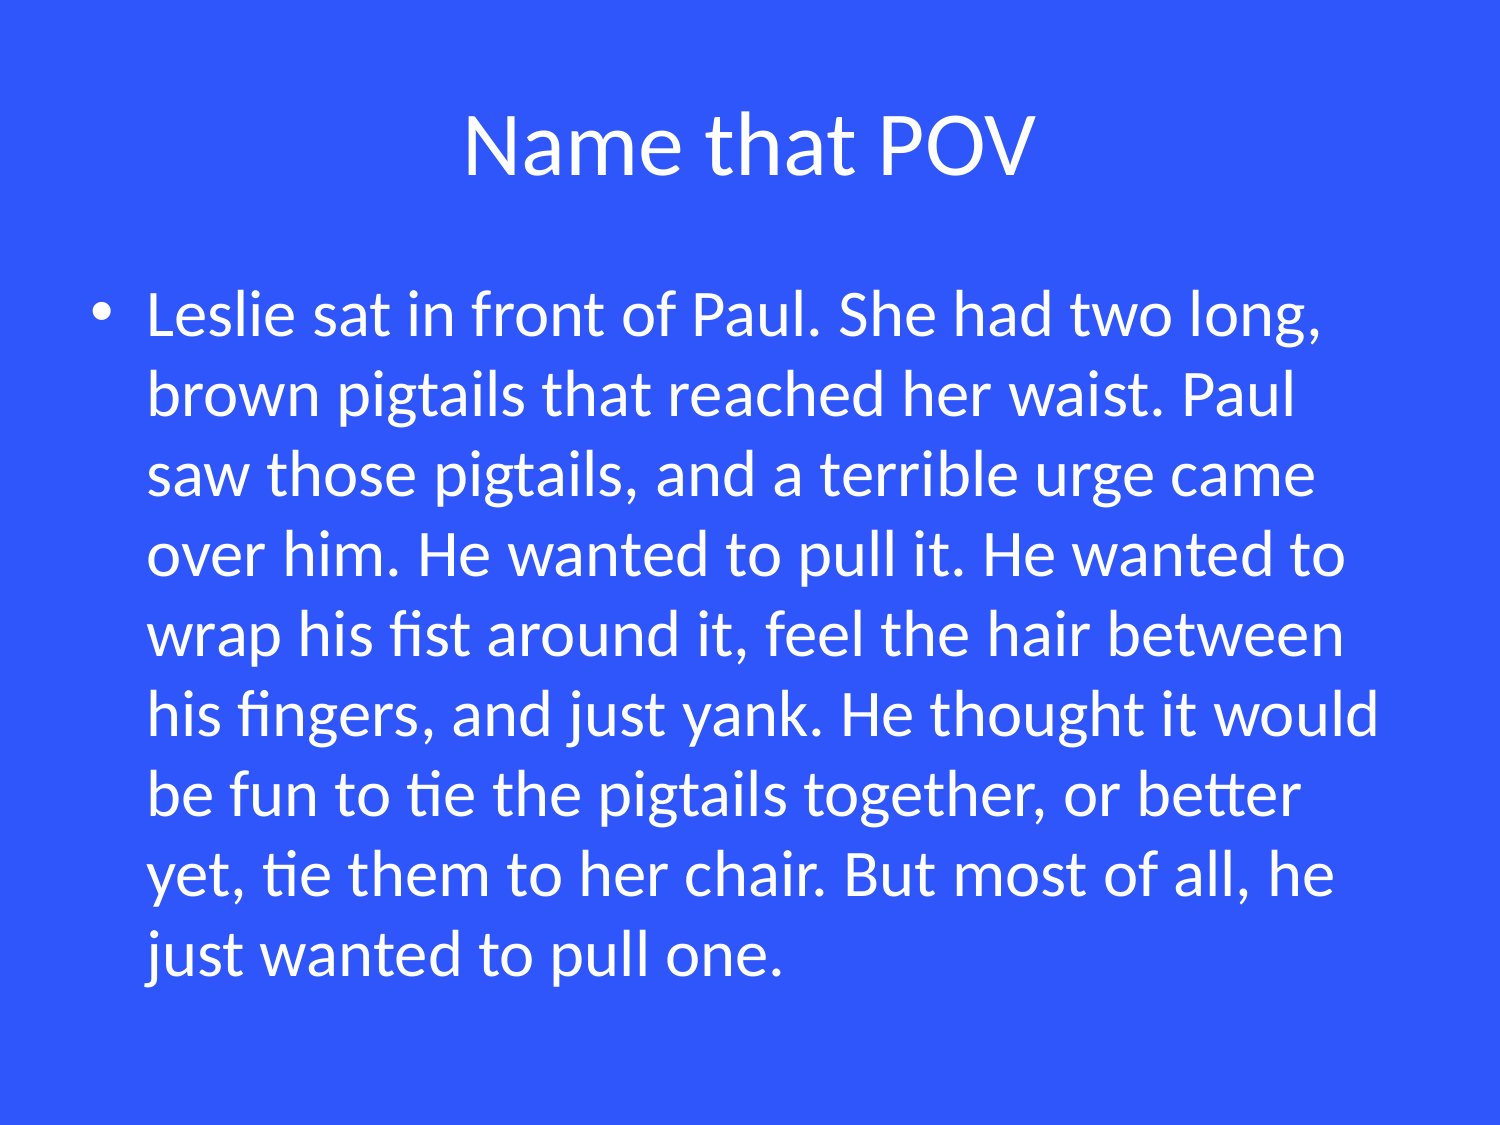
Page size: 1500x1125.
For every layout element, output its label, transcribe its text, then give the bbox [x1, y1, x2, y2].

list Leslie sat in front of Paul. She had two long, brown pigtails that reached her waist. Paul saw those pigtails, and a terrible urge came over him. He wanted to pull it. He wanted to wrap his fist around it, feel the hair between his fingers, and just yank. He thought it would be fun to tie the pigtails together, or better yet, tie them to her chair. But most of all, he just wanted to pull one. [75, 262, 1425, 1005]
title Name that POV [75, 45, 1425, 233]
